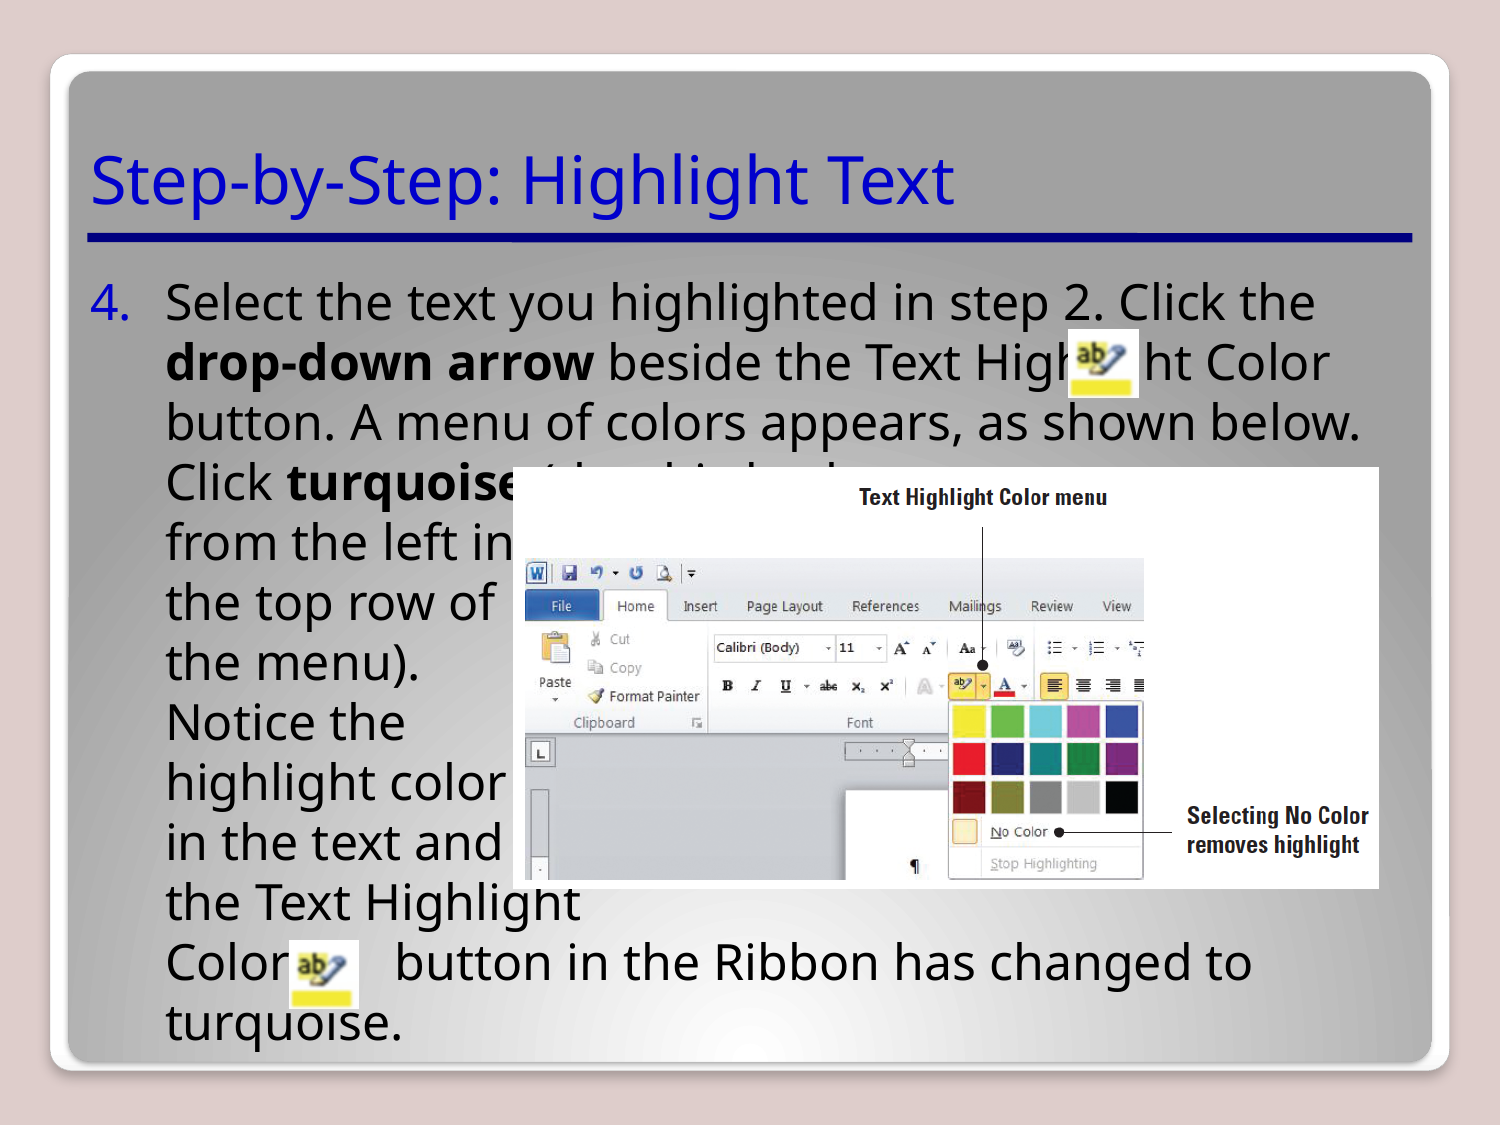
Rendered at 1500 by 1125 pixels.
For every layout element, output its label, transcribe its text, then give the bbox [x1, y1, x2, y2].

title Step-by-Step: Highlight Text [74, 74, 1426, 226]
picture [513, 467, 1380, 890]
picture [288, 940, 360, 1009]
picture [1068, 329, 1139, 399]
list Select the text you highlighted in step 2. Click the drop-down arrow beside the Text Highlight Color button. A menu of colors appears, as shown below. Click turquoise (the third color from the left in the top row of the menu). Notice the highlight color in the text and the Text Highlight Color button in the Ribbon has changed to turquoise. [74, 262, 1426, 1063]
